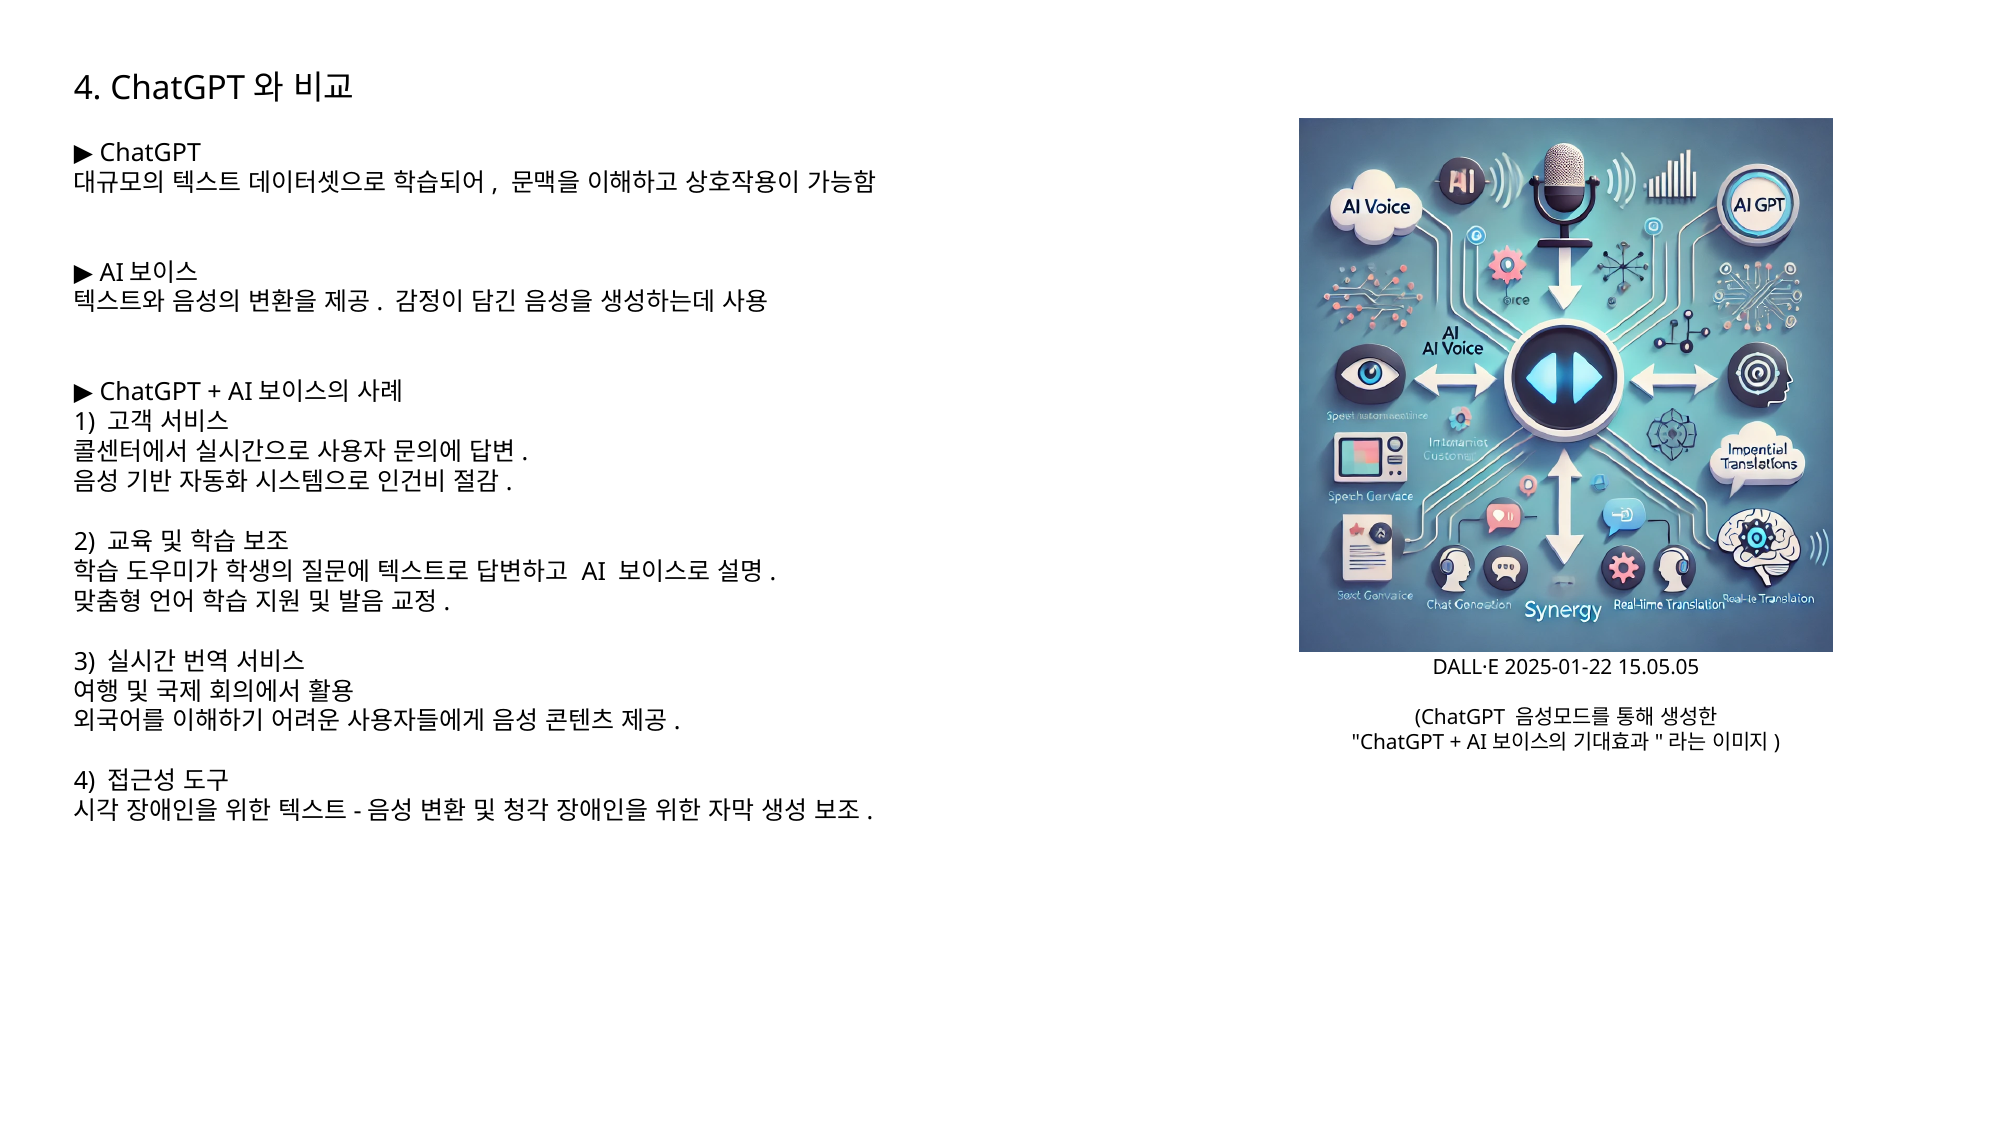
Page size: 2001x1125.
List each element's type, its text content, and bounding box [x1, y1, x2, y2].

text_box 4. ChatGPT와 비교 ▶ ChatGPT 대규모의 텍스트 데이터셋으로 학습되어, 문맥을 이해하고 상호작용이 가능함 ▶ AI보이스 텍스트와 음성의 변환을 제공. 감정이 담긴 음성을 생성하는데 사용 ▶ ChatGPT + AI보이스의 사례 1) 고객 서비스 콜센터에서 실시간으로 사용자 문의에 답변. 음성 기반 자동화 시스템으로 인건비 절감. 2) 교육 및 학습 보조 학습 도우미가 학생의 질문에 텍스트로 답변하고 AI 보이스로 설명. 맞춤형 언어 학습 지원 및 발음 교정. 3) 실시간 번역 서비스 여행 및 국제 회의에서 활용 외국어를 이해하기 어려운 사용자들에게 음성 콘텐츠 제공. 4) 접근성 도구 시각 장애인을 위한 텍스트-음성 변환 및 청각 장애인을 위한 자막 생성 보조. [58, 58, 1920, 833]
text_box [1298, 117, 1834, 763]
